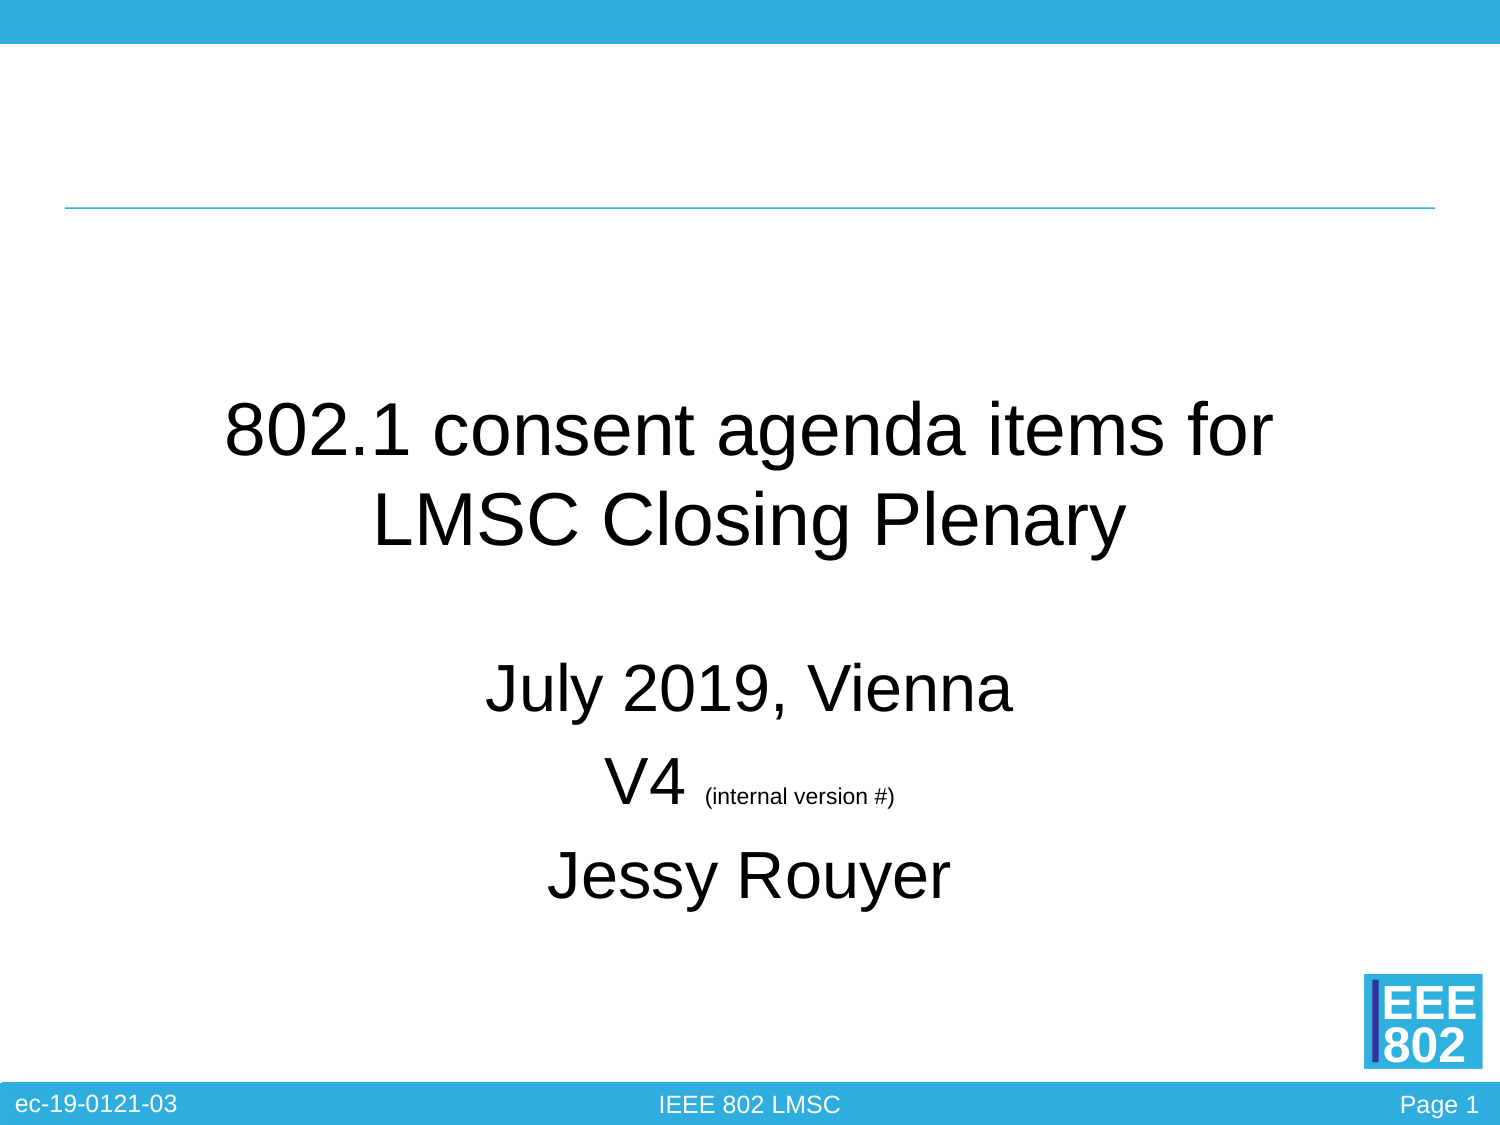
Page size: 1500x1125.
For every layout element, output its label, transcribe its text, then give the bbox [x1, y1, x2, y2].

title 802.1 consent agenda items for LMSC Closing Plenary [112, 349, 1388, 591]
subtitle July 2019, Vienna V4 (internal version #) Jessy Rouyer [225, 637, 1275, 925]
